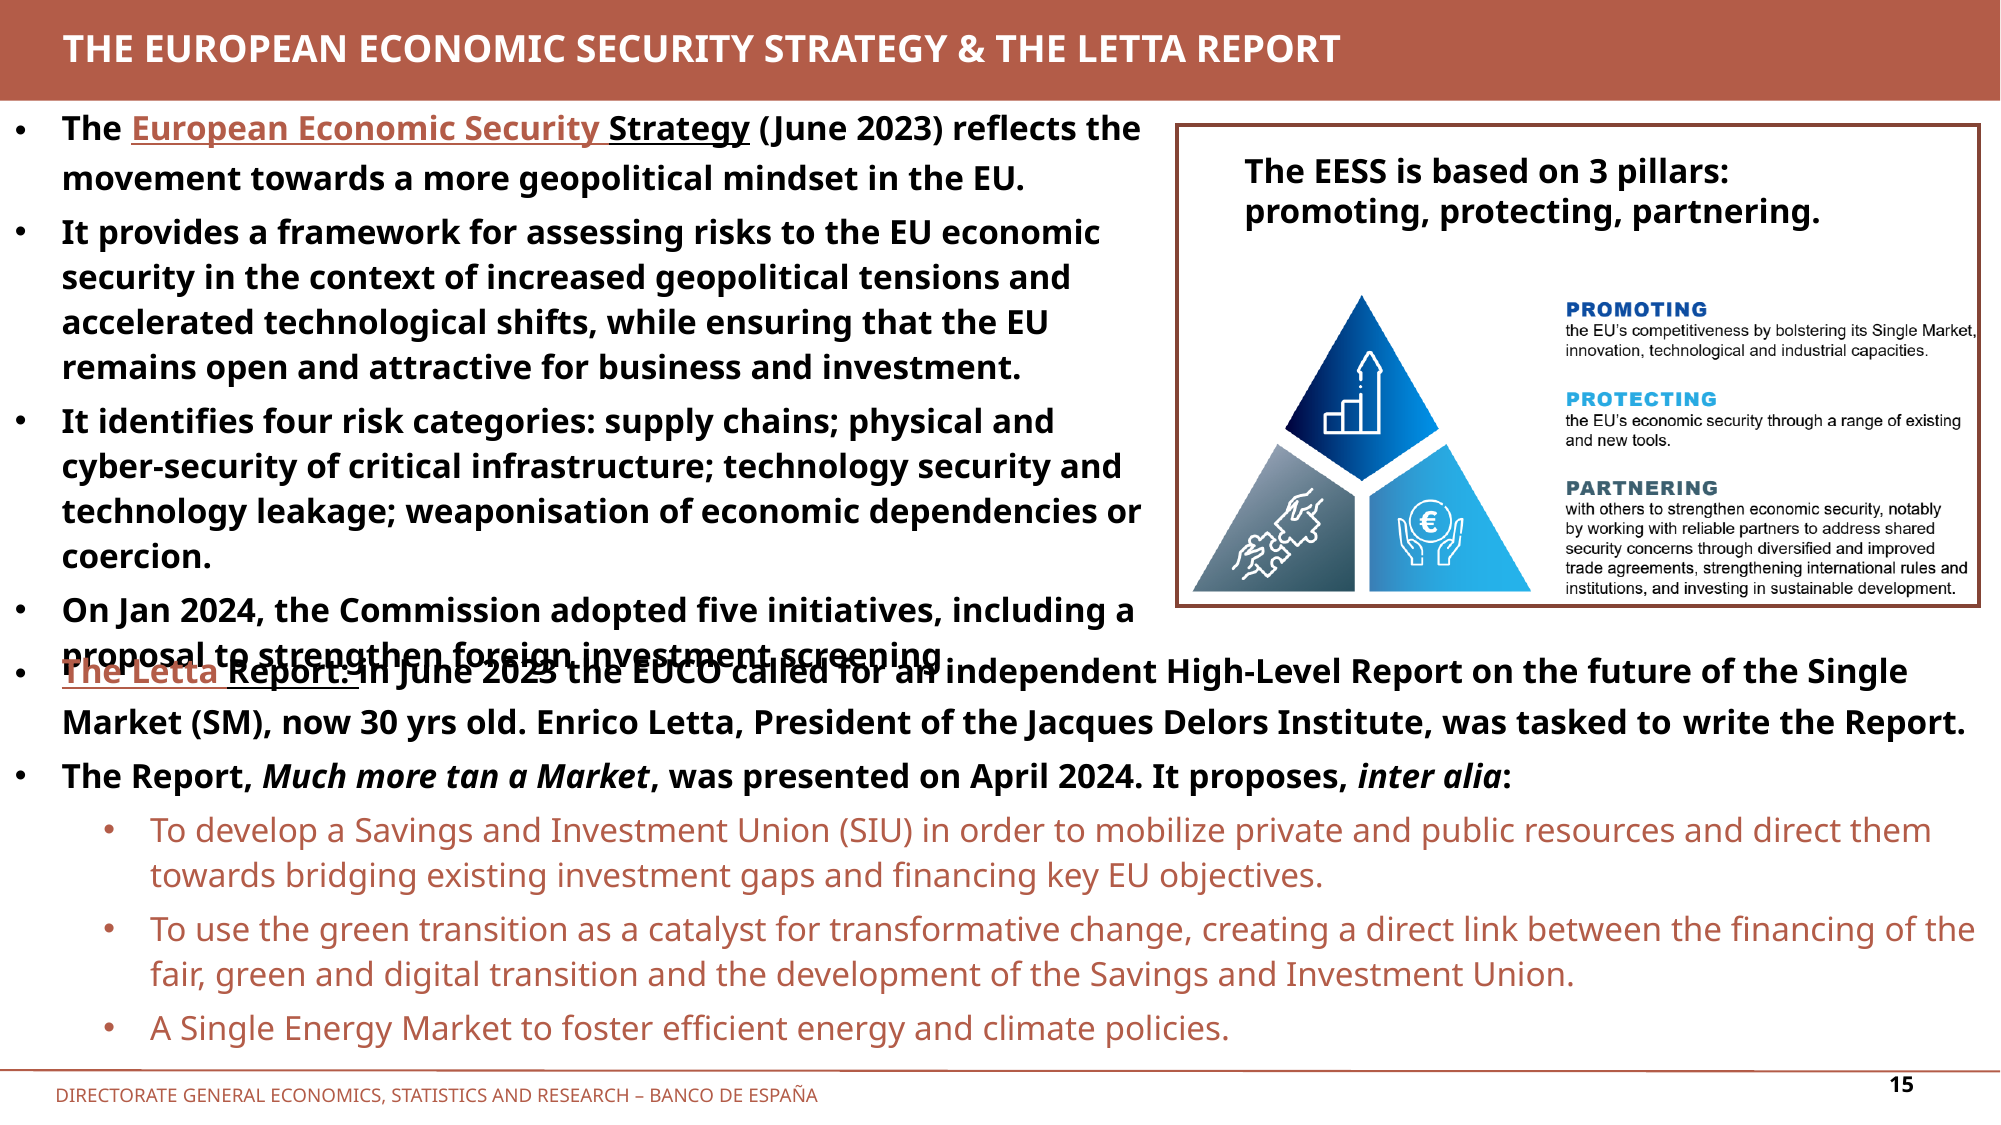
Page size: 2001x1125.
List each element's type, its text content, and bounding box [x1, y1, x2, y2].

list The European Economic Security Strategy (June 2023) reflects the movement towards a more geopolitical mindset in the EU. It provides a framework for assessing risks to the EU economic security in the context of increased geopolitical tensions and accelerated technological shifts, while ensuring that the EU remains open and attractive for business and investment. It identifies four risk categories: supply chains; physical and cyber-security of critical infrastructure; technology security and technology leakage; weaponisation of economic dependencies or coercion. On Jan 2024, the Commission adopted five initiatives, including a proposal to strengthen foreign investment screening [0, 100, 1178, 634]
picture [1188, 278, 1979, 606]
text_box The Letta Report: in June 2023 the EUCO called for an independent High-Level Report on the future of the Single Market (SM), now 30 yrs old. Enrico Letta, President of the Jacques Delors Institute, was tasked to write the Report. The Report, Much more tan a Market, was presented on April 2024. It proposes, inter alia: To develop a Savings and Investment Union (SIU) in order to mobilize private and public resources and direct them towards bridging existing investment gaps and financing key EU objectives. To use the green transition as a catalyst for transformative change, creating a direct link between the financing of the fair, green and digital transition and the development of the Savings and Investment Union. A Single Energy Market to foster efficient energy and climate policies. [0, 643, 2000, 1073]
title The european economic security strategy & the letta report [47, 23, 1957, 90]
text_box [1176, 124, 1980, 607]
slide_number 15 [1825, 1073, 1929, 1113]
